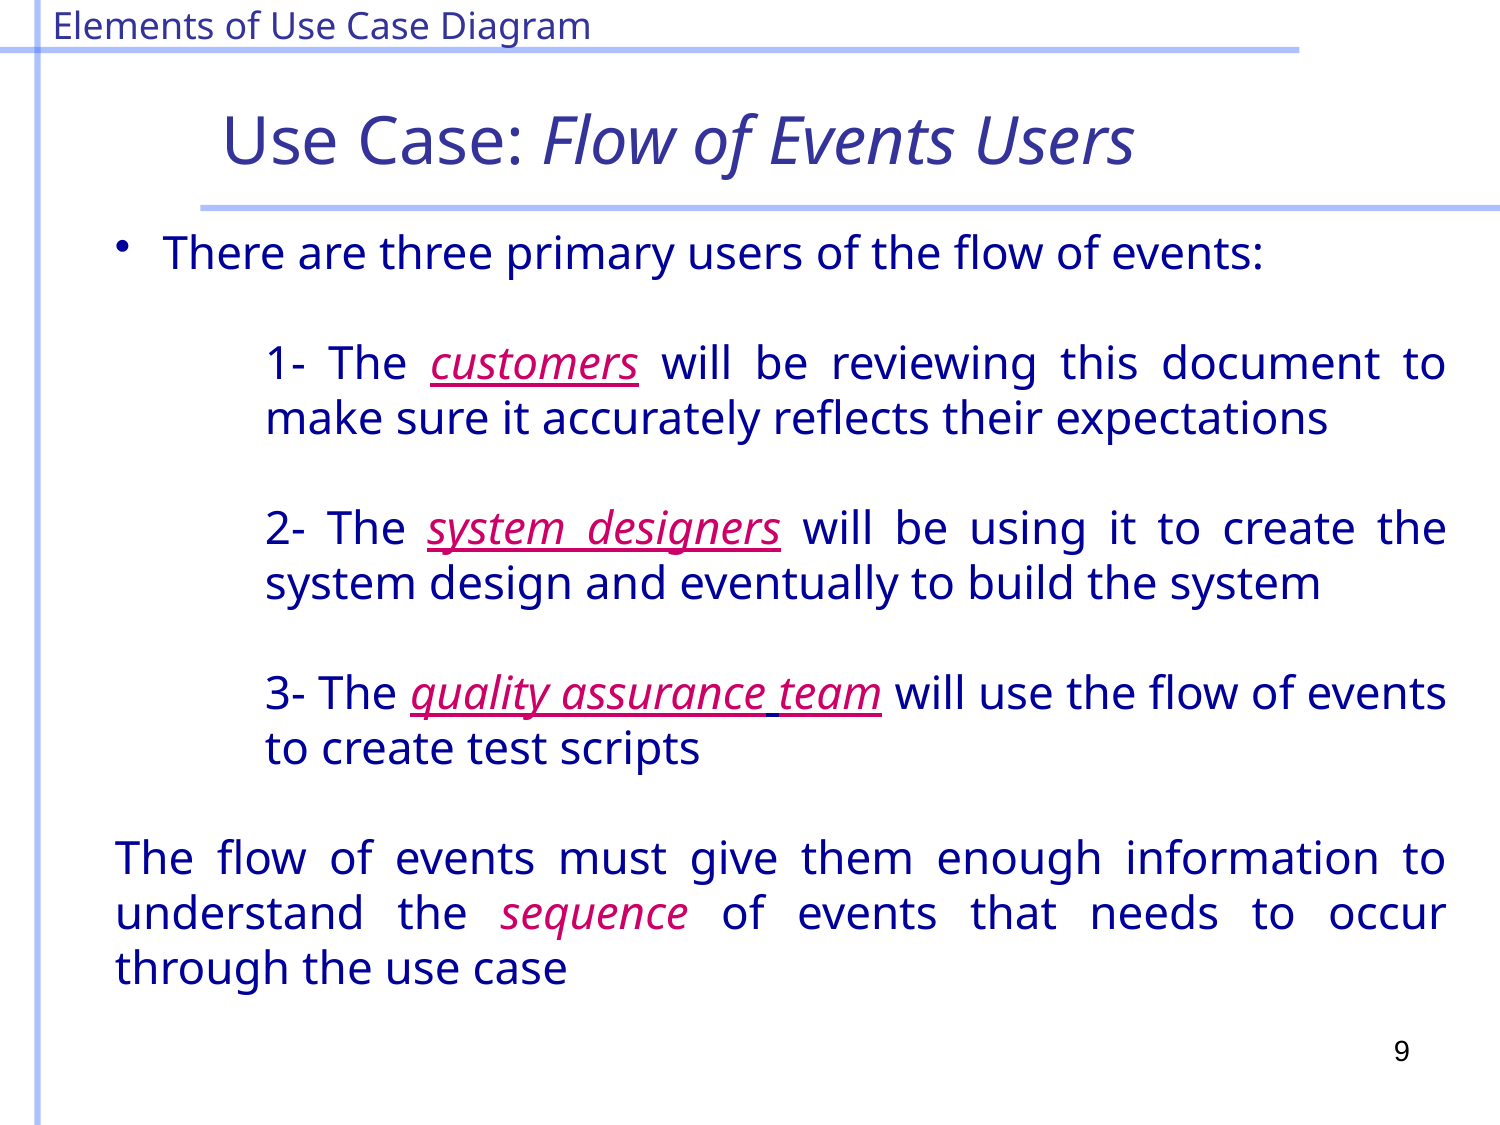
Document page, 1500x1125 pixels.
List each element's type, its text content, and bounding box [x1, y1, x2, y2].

text_box There are three primary users of the flow of events: 1- The customers will be reviewing this document to make sure it accurately reflects their expectations 2- The system designers will be using it to create the system design and eventually to build the system 3- The quality assurance team will use the flow of events to create test scripts The flow of events must give them enough information to understand the sequence of events that needs to occur through the use case [100, 216, 1463, 1057]
slide_number 9 [1074, 1024, 1426, 1103]
text_box Use Case: Flow of Events Users [206, 90, 1500, 185]
text_box Elements of Use Case Diagram [37, 0, 1267, 55]
